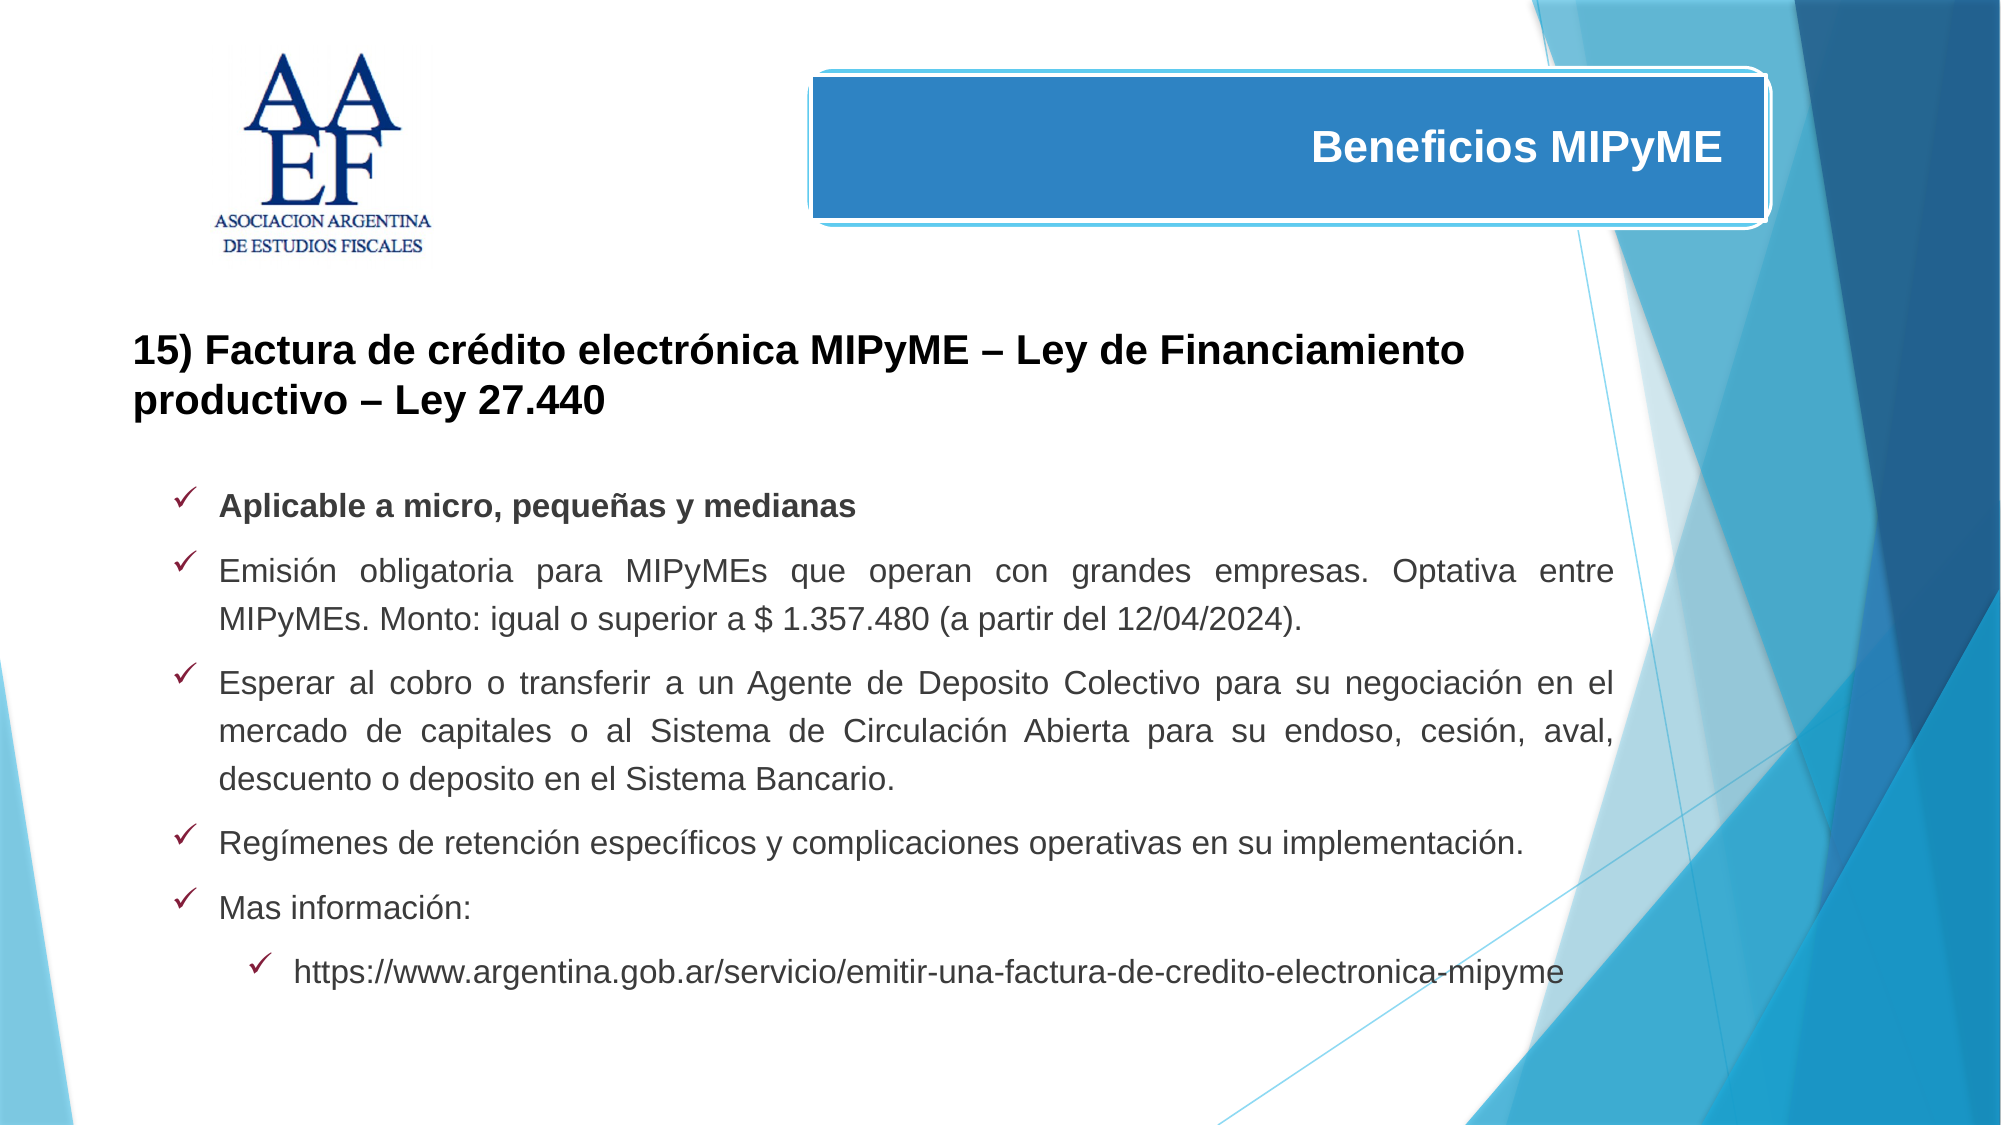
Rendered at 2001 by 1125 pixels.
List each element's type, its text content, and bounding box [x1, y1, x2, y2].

text_box Aplicable a micro, pequeñas y medianas Emisión obligatoria para MIPyMEs que operan con grandes empresas. Optativa entre MIPyMEs. Monto: igual o superior a $ 1.357.480 (a partir del 12/04/2024). Esperar al cobro o transferir a un Agente de Deposito Colectivo para su negociación en el mercado de capitales o al Sistema de Circulación Abierta para su endoso, cesión, aval, descuento o deposito en el Sistema Bancario. Regímenes de retención específicos y complicaciones operativas en su implementación. Mas información: https://www.argentina.gob.ar/servicio/emitir-una-factura-de-credito-electronica-mipyme [66, 468, 1632, 998]
text_box 15) Factura de crédito electrónica MIPyME – Ley de Financiamiento productivo – Ley 27.440 [117, 314, 1624, 423]
picture [209, 45, 434, 270]
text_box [805, 66, 1772, 229]
